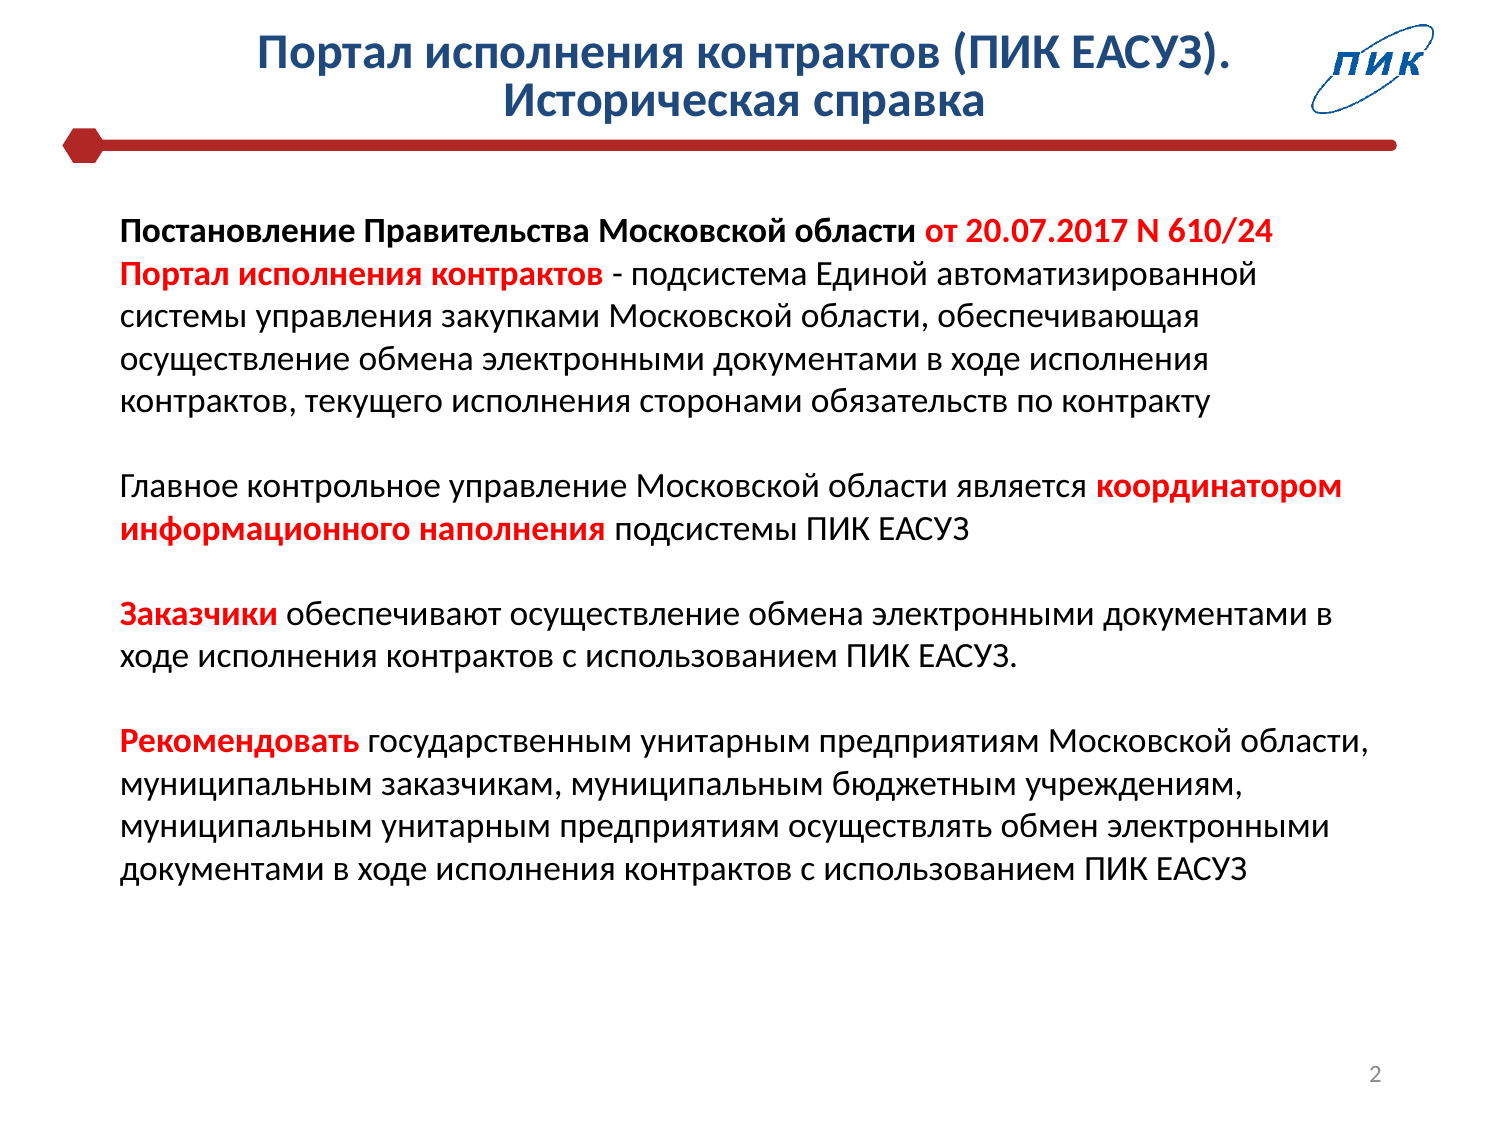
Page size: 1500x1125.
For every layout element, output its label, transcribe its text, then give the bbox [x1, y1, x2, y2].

text_box Постановление Правительства Московской области от 20.07.2017 N 610/24 Портал исполнения контрактов - подсистема Единой автоматизированной системы управления закупками Московской области, обеспечивающая осуществление обмена электронными документами в ходе исполнения контрактов, текущего исполнения сторонами обязательств по контракту Главное контрольное управление Московской области является координатором информационного наполнения подсистемы ПИК ЕАСУЗ Заказчики обеспечивают осуществление обмена электронными документами в ходе исполнения контрактов с использованием ПИК ЕАСУЗ. Рекомендовать государственным унитарным предприятиям Московской области, муниципальным заказчикам, муниципальным бюджетным учреждениям, муниципальным унитарным предприятиям осуществлять обмен электронными документами в ходе исполнения контрактов с использованием ПИК ЕАСУЗ [67, 163, 1433, 933]
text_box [62, 128, 1397, 163]
text_box Портал исполнения контрактов (ПИК ЕАСУЗ). Историческая справка [110, 31, 1380, 126]
slide_number 2 [1059, 1042, 1397, 1103]
picture [1311, 24, 1434, 114]
